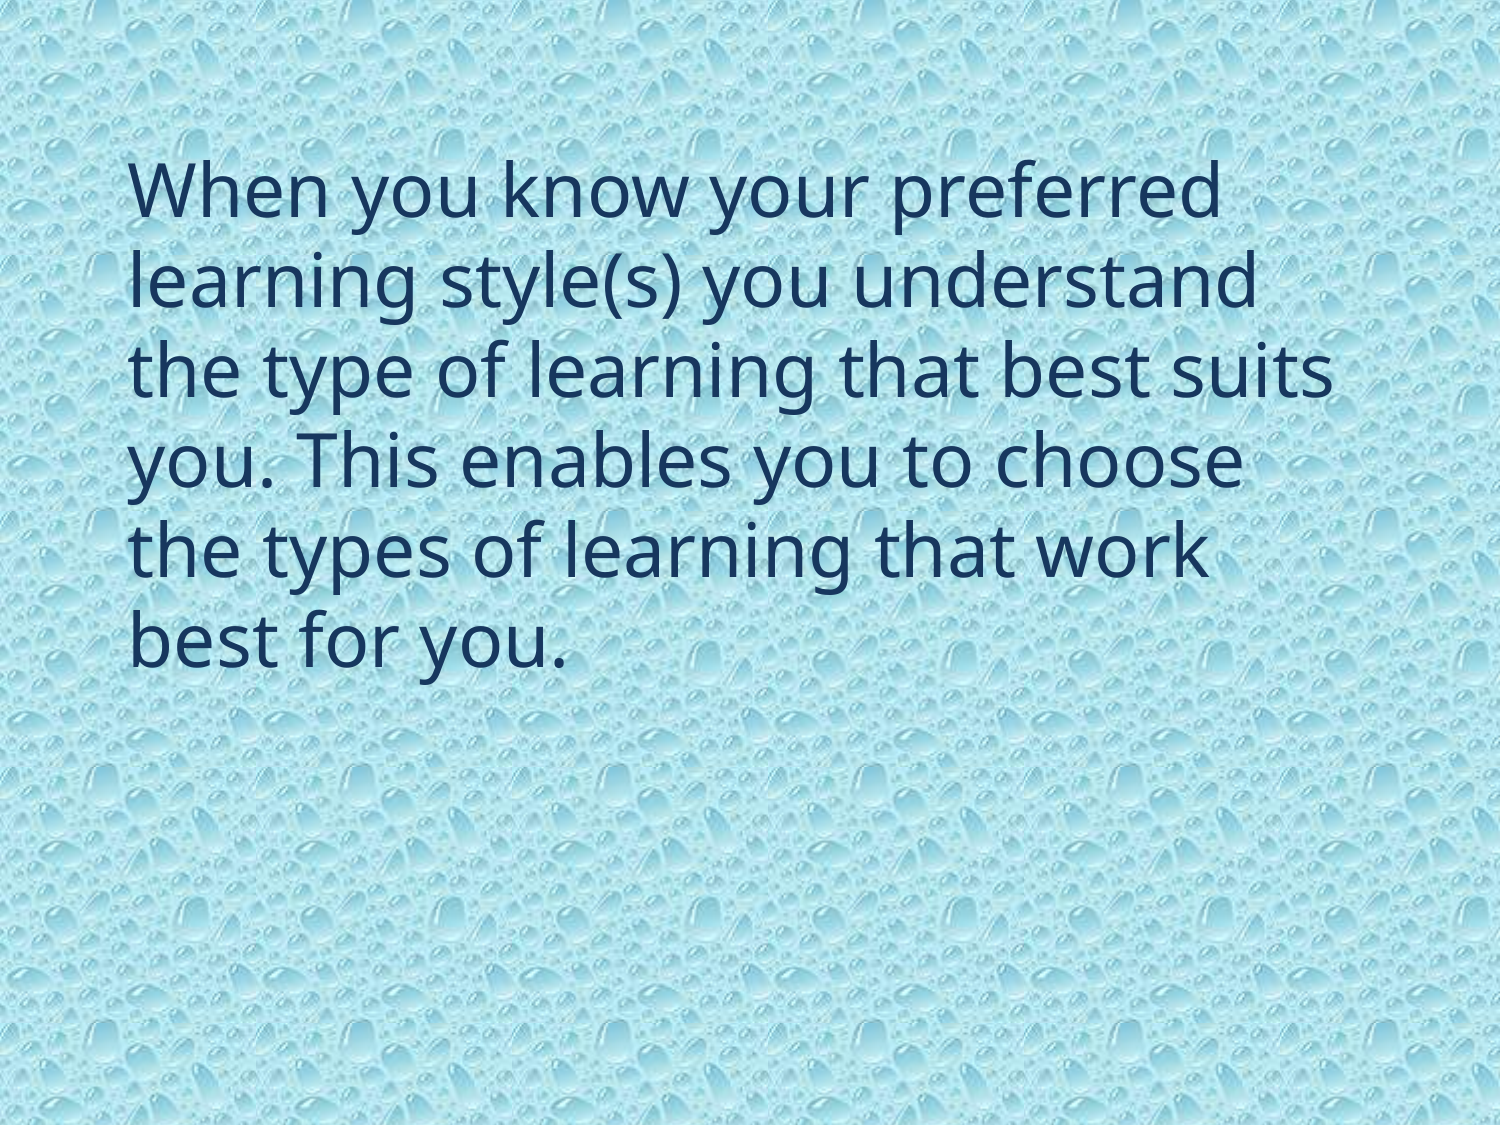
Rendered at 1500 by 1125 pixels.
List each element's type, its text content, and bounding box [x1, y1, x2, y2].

text_box When you know your preferred learning style(s) you understand the type of learning that best suits you. This enables you to choose the types of learning that work best for you. [112, 135, 1388, 690]
picture [0, 0, 1500, 1125]
